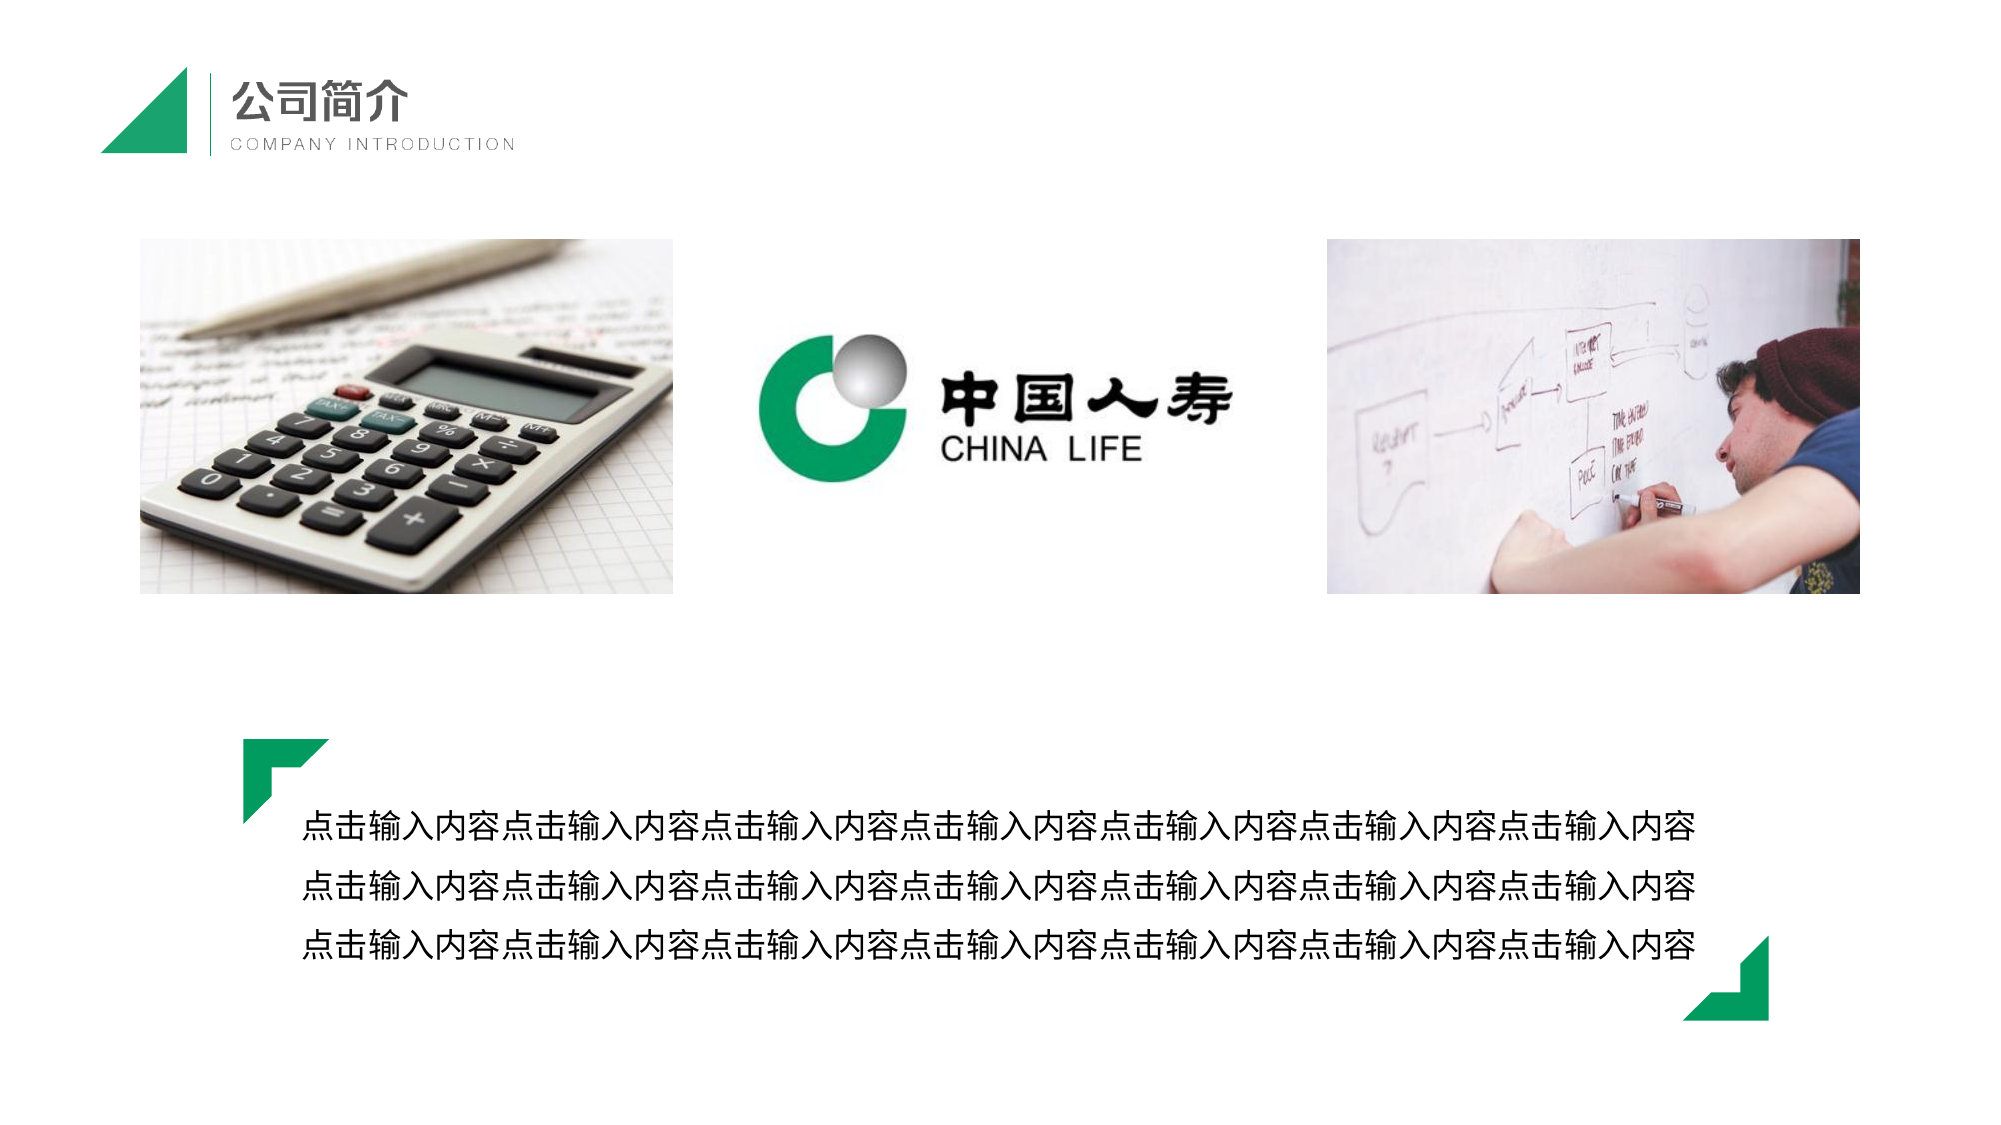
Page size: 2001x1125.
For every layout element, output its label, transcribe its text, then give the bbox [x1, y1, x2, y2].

text_box [98, 64, 188, 155]
text_box [1680, 933, 1770, 1022]
text_box 点击输入内容点击输入内容点击输入内容点击输入内容点击输入内容点击输入内容点击输入内容 点击输入内容点击输入内容点击输入内容点击输入内容点击输入内容点击输入内容点击输入内容 点击输入内容点击输入内容点击输入内容点击输入内容点击输入内容点击输入内容点击输入内容 [270, 777, 1730, 972]
picture [734, 239, 1266, 594]
text_box [242, 738, 332, 827]
picture [139, 239, 673, 594]
picture [1327, 239, 1860, 594]
picture [203, 61, 531, 164]
